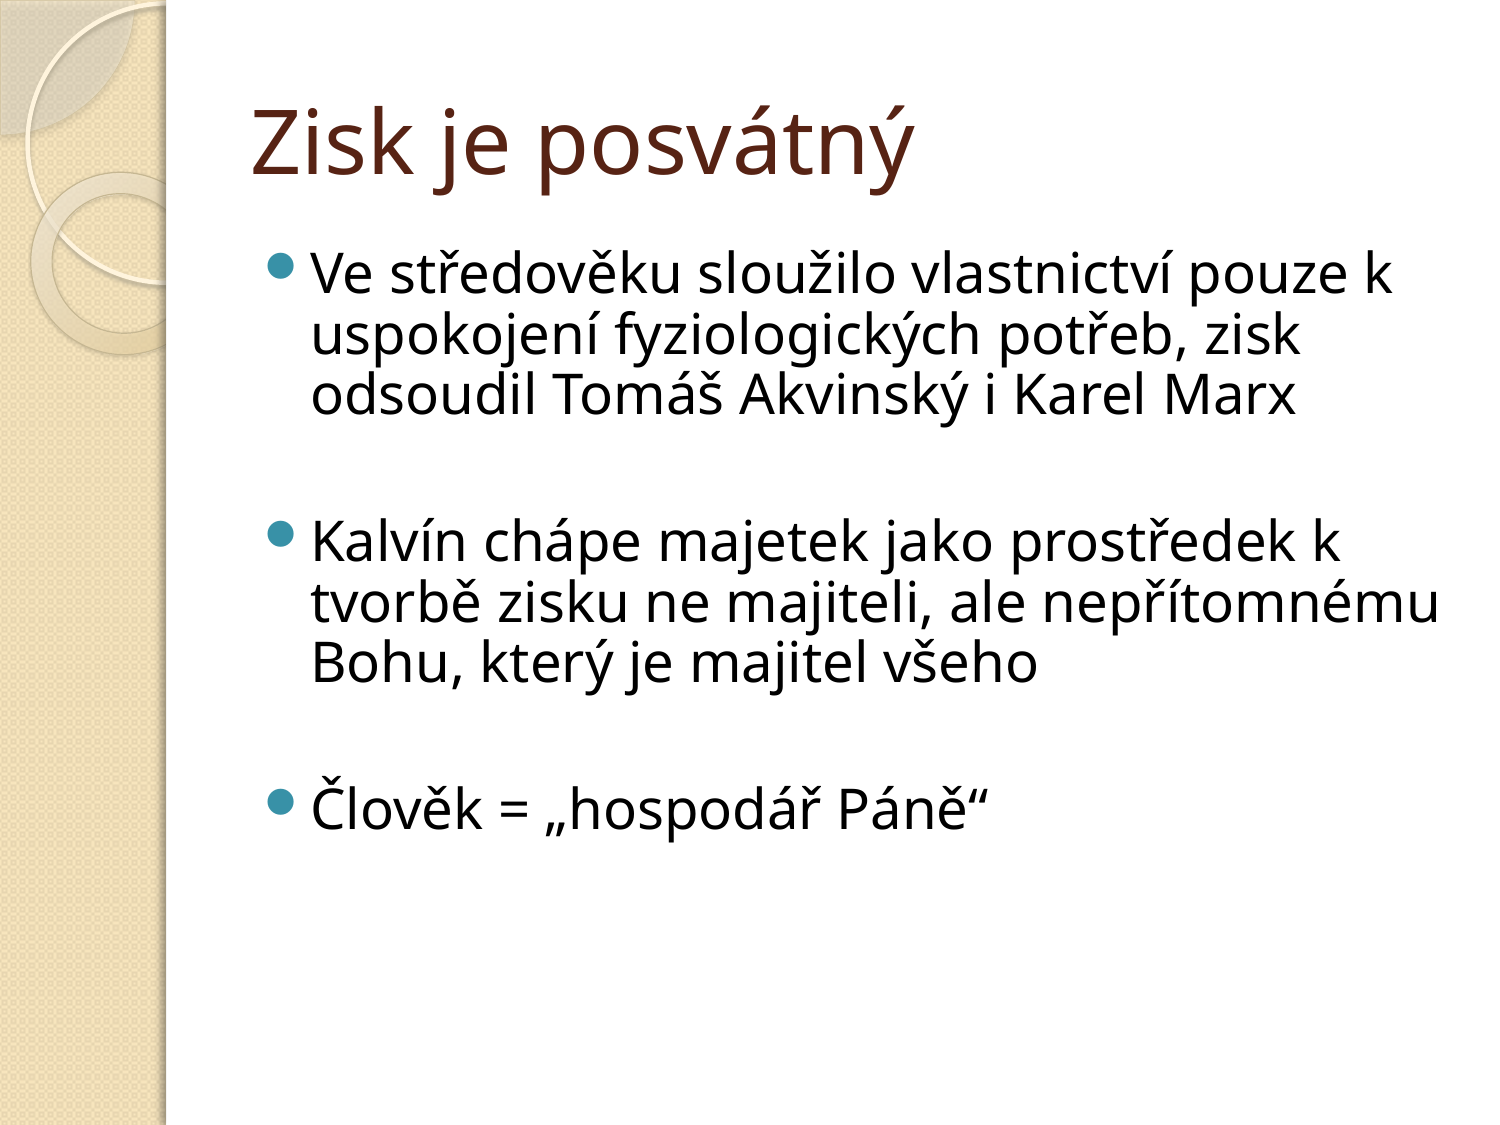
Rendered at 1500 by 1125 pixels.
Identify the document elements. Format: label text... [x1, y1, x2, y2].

list Ve středověku sloužilo vlastnictví pouze k uspokojení fyziologických potřeb, zisk odsoudil Tomáš Akvinský i Karel Marx Kalvín chápe majetek jako prostředek k tvorbě zisku ne majiteli, ale nepřítomnému Bohu, který je majitel všeho Člověk = „hospodář Páně“ [235, 237, 1466, 1026]
title Zisk je posvátný [235, 45, 1466, 233]
